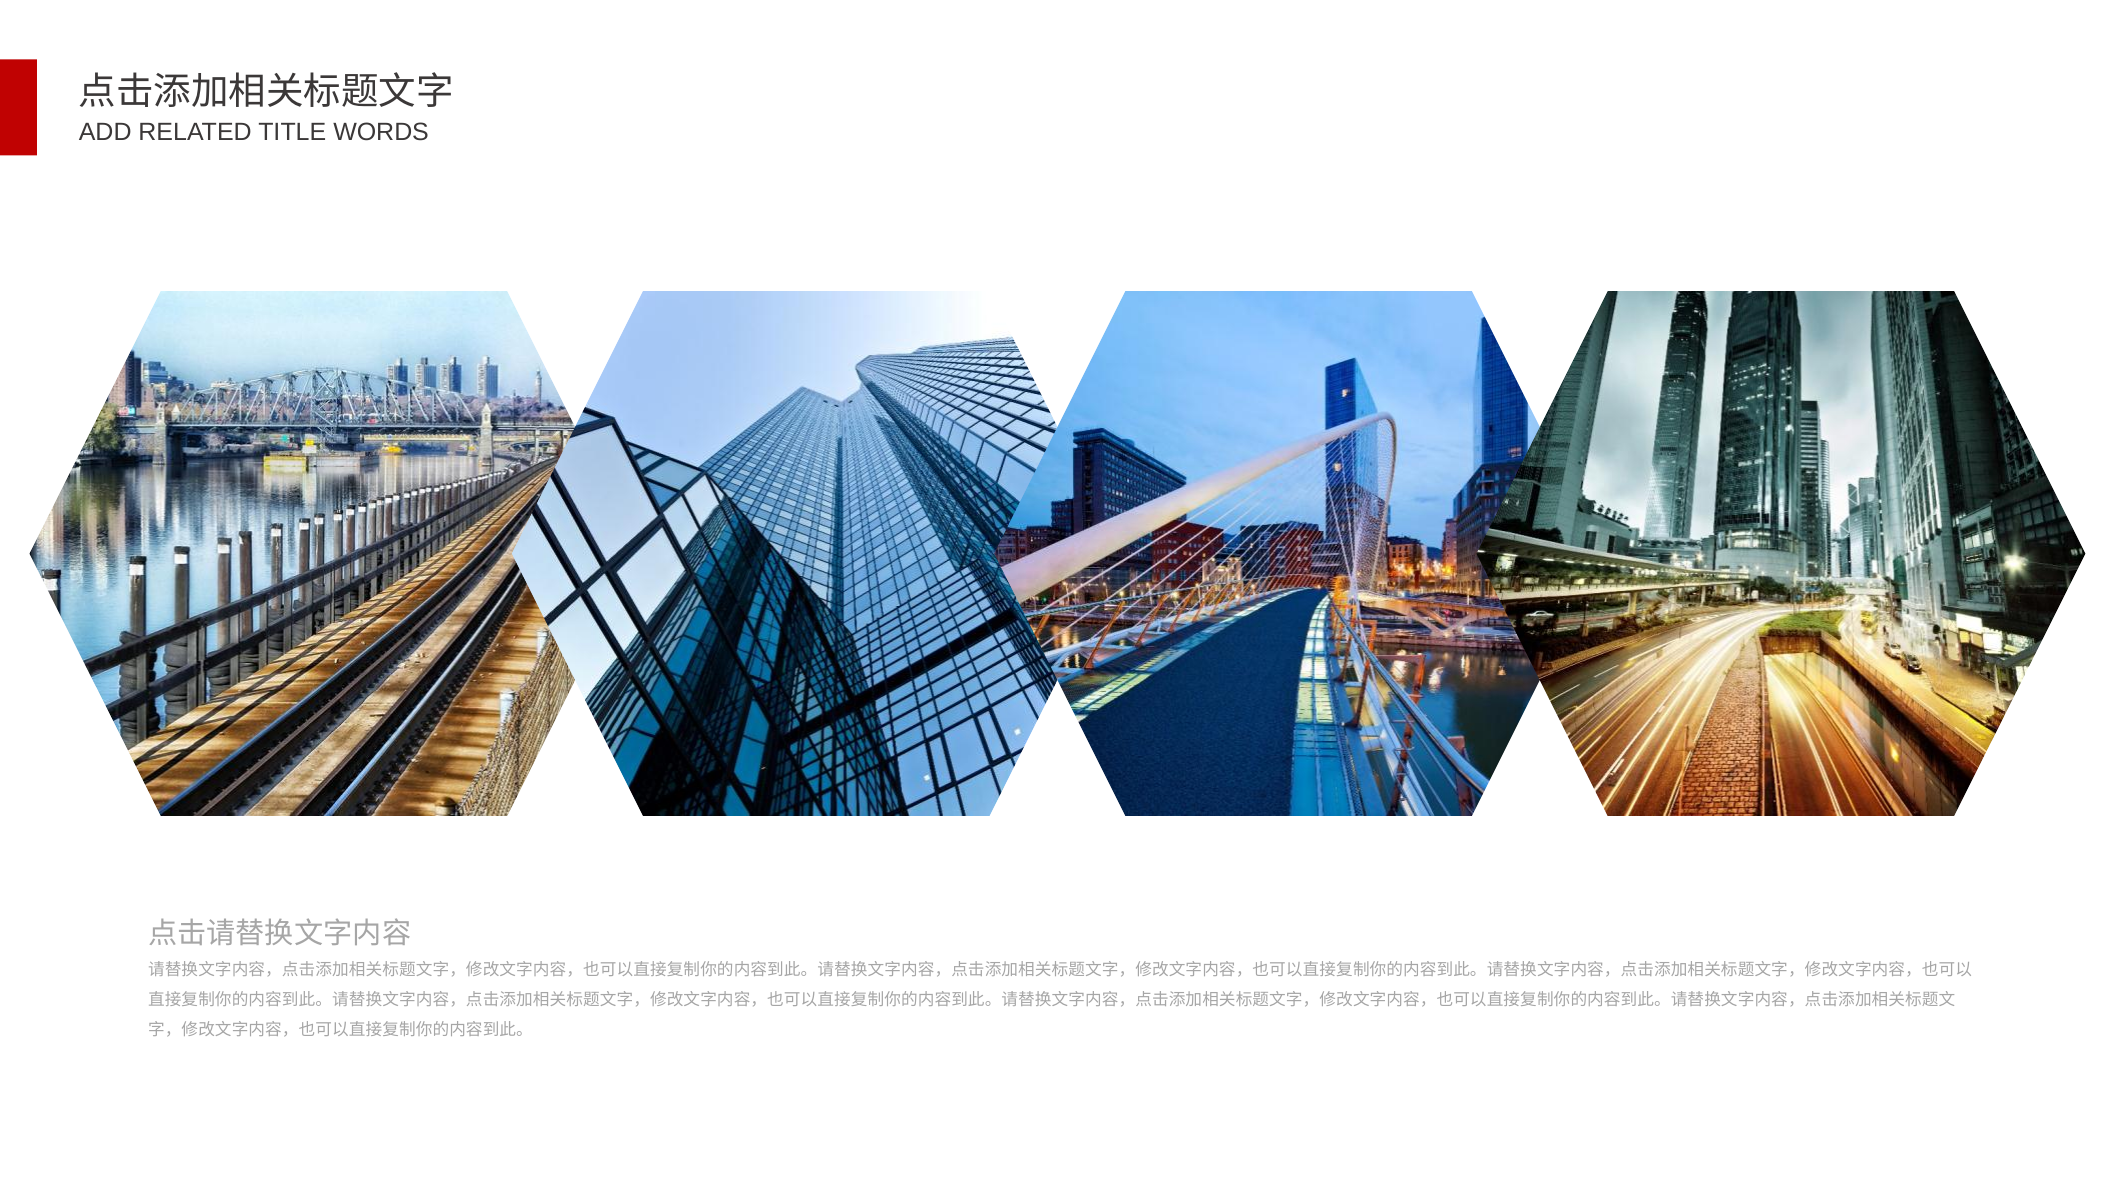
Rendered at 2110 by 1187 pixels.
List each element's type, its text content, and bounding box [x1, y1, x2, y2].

text_box 点击添加相关标题文字 [62, 59, 470, 121]
text_box [28, 290, 575, 817]
text_box 点击请替换文字内容 请替换文字内容，点击添加相关标题文字，修改文字内容，也可以直接复制你的内容到此。请替换文字内容，点击添加相关标题文字，修改文字内容，也可以直接复制你的内容到此。请替换文字内容，点击添加相关标题文字，修改文字内容，也可以直接复制你的内容到此。请替换文字内容，点击添加相关标题文字，修改文字内容，也可以直接复制你的内容到此。请替换文字内容，点击添加相关标题文字，修改文字内容，也可以直接复制你的内容到此。请替换文字内容，点击添加相关标题文字，修改文字内容，也可以直接复制你的内容到此。 [133, 889, 1993, 1047]
text_box ADD RELATED TITLE WORDS [62, 107, 446, 154]
text_box [1475, 290, 2087, 817]
text_box [510, 290, 1057, 817]
text_box [993, 290, 1540, 817]
